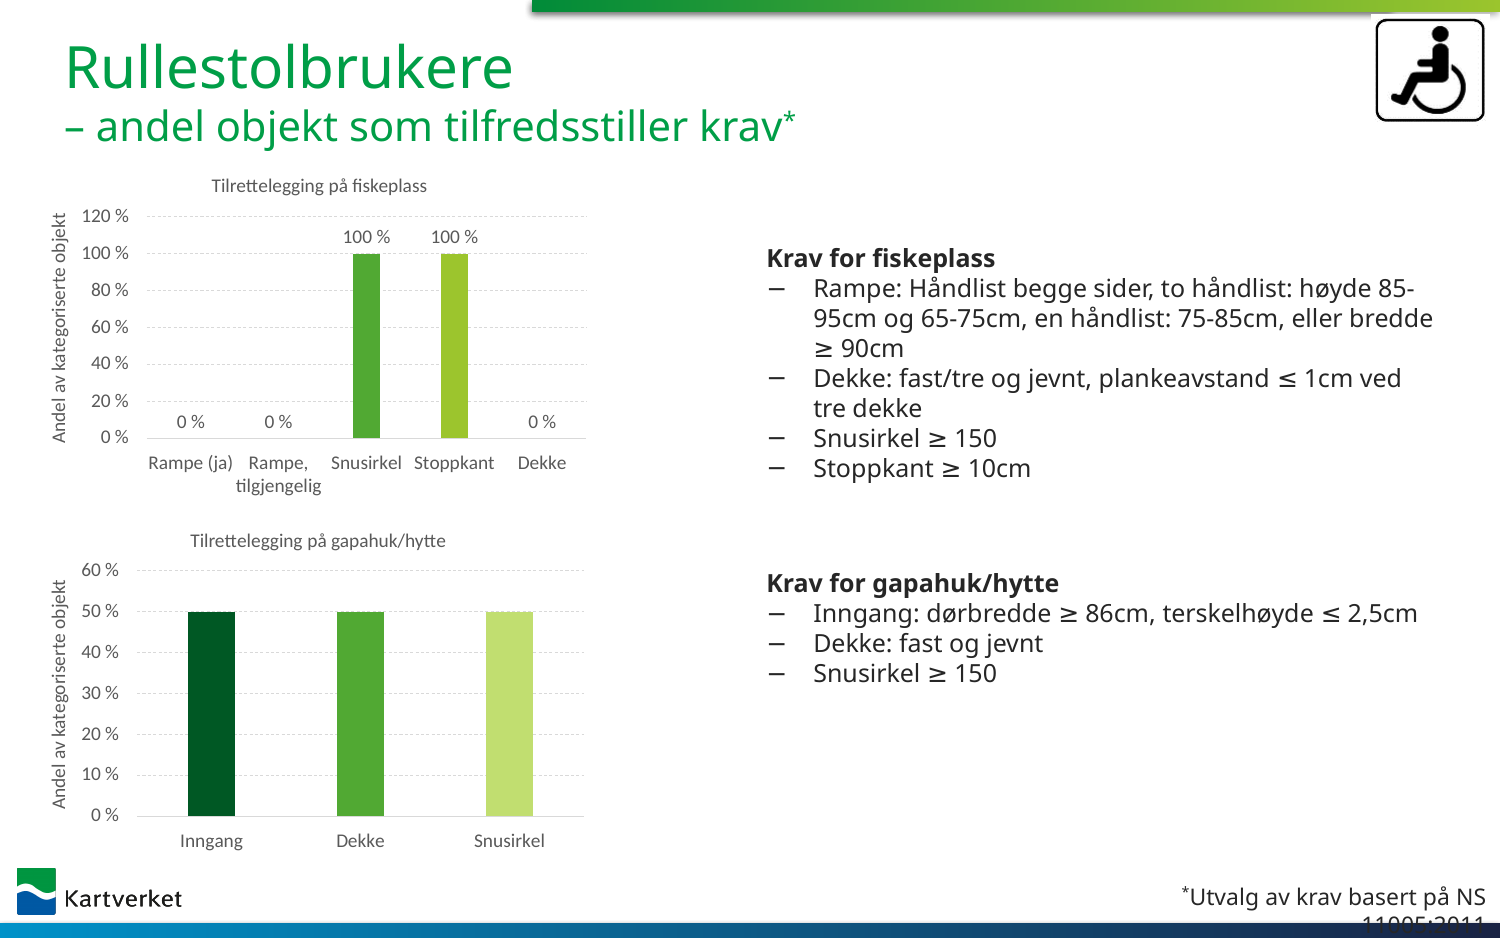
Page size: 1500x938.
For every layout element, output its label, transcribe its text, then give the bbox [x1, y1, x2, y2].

text_box Krav for fiskeplass Rampe: Håndlist begge sider, to håndlist: høyde 85-95cm og 65-75cm, en håndlist: 75-85cm, eller bredde ≥ 90cm Dekke: fast/tre og jevnt, plankeavstand ≤ 1cm ved tre dekke Snusirkel ≥ 150 Stoppkant ≥ 10cm [751, 235, 1452, 490]
picture [41, 166, 598, 505]
text_box Krav for gapahuk/hytte Inngang: dørbredde ≥ 86cm, terskelhøyde ≤ 2,5cm Dekke: fast og jevnt Snusirkel ≥ 150 [751, 560, 1452, 695]
picture [41, 520, 596, 859]
picture [1371, 13, 1491, 127]
text_box *Utvalg av krav basert på NS 11005:2011 [1068, 873, 1500, 938]
text_box Rullestolbrukere – andel objekt som tilfredsstiller krav* [49, 29, 1431, 158]
